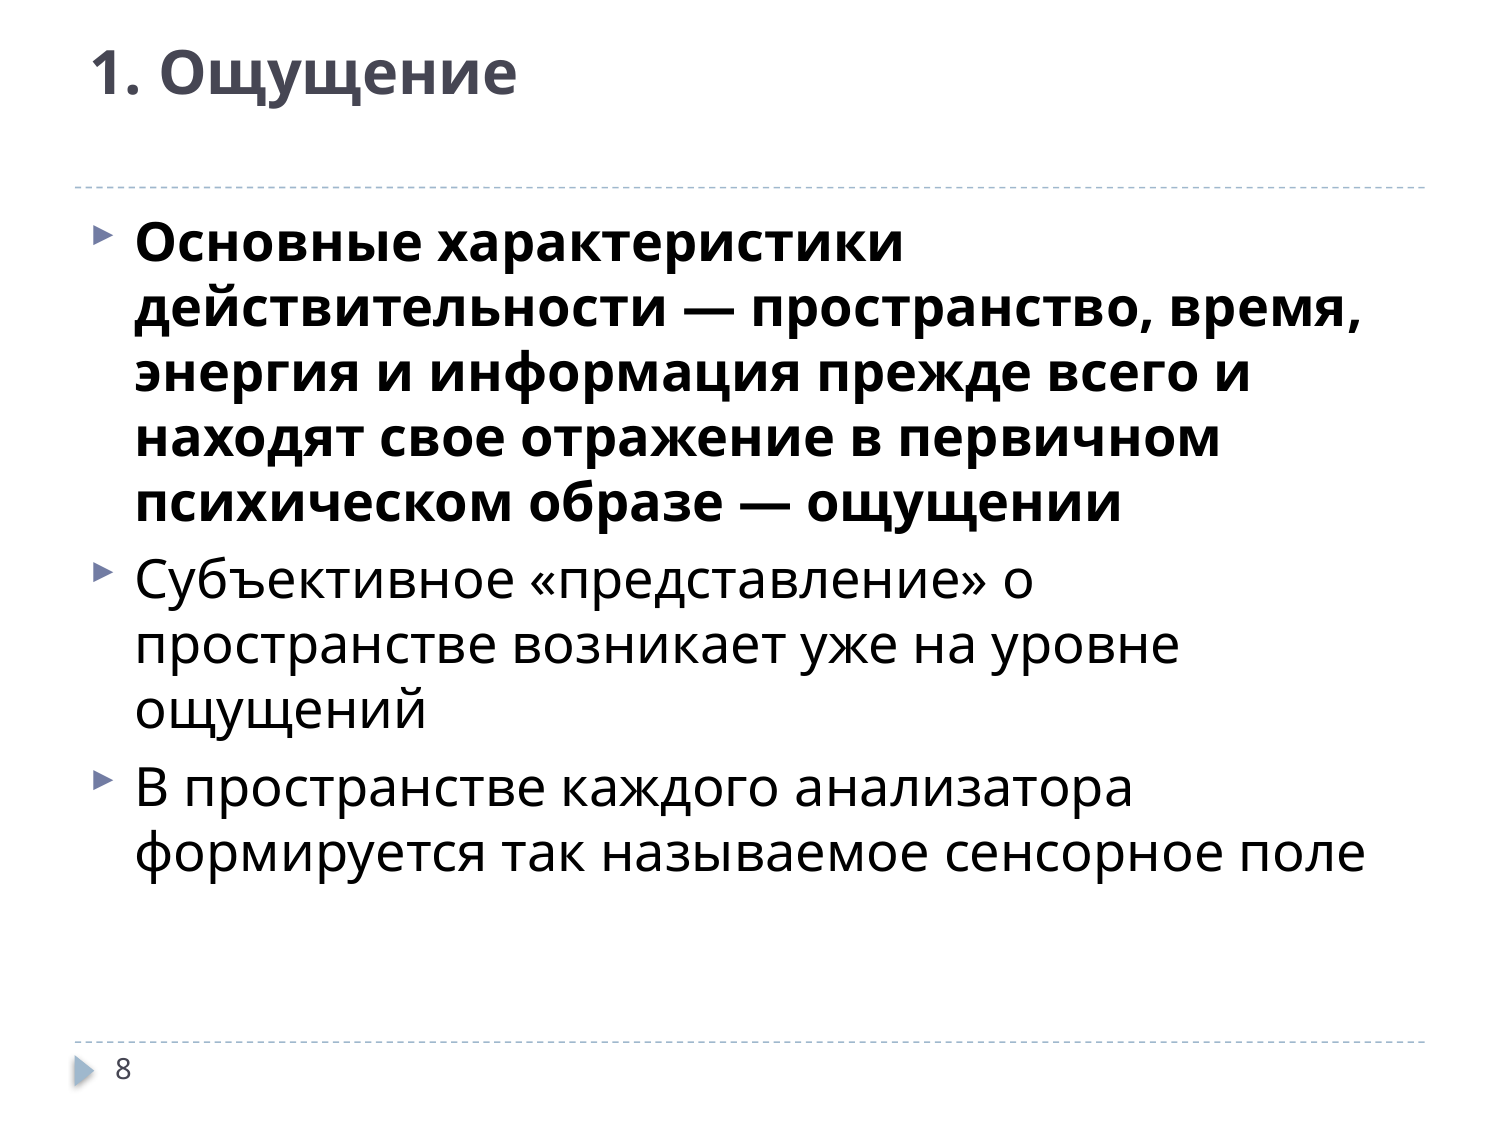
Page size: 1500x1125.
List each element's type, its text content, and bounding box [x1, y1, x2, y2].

title 1. Ощущение [75, 24, 1425, 188]
list Основные характеристики действительности — пространство, время, энергия и информация прежде всего и находят свое отражение в первичном психическом образе — ощущении Субъективное «представление» о пространстве возникает уже на уровне ощущений В пространстве каждого анализатора формируется так называемое сенсорное поле [75, 200, 1425, 1010]
slide_number 8 [100, 1042, 426, 1103]
